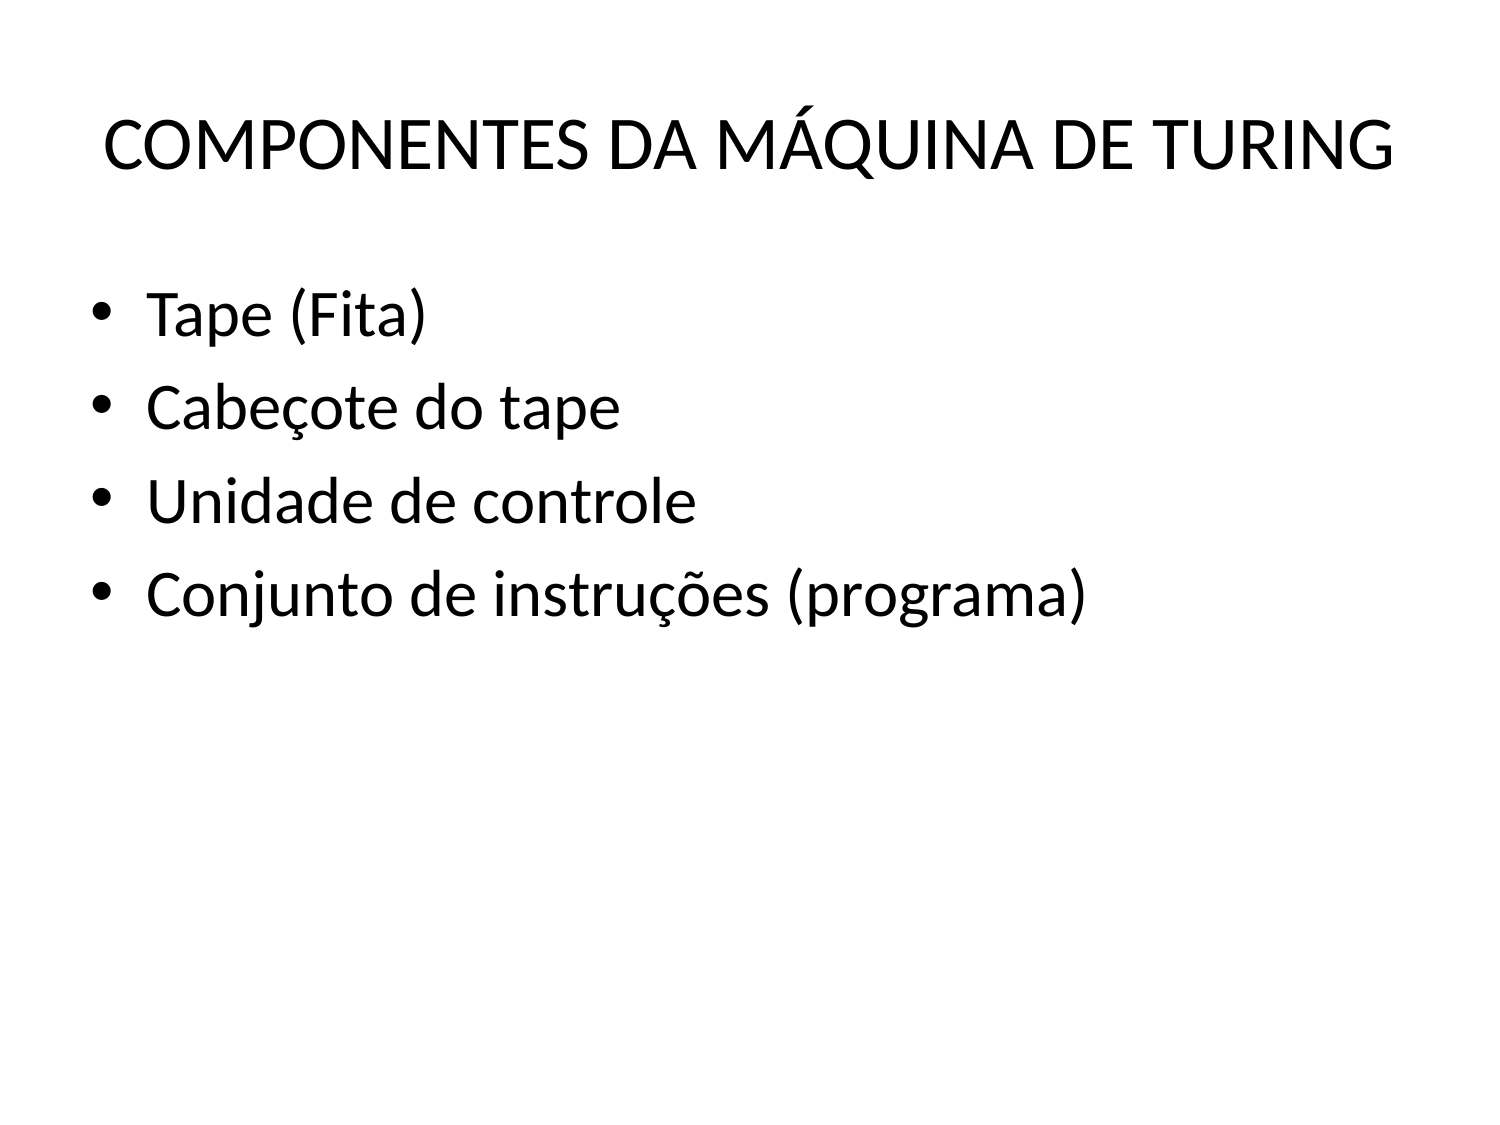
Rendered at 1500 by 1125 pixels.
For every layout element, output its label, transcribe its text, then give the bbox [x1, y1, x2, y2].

list Tape (Fita) Cabeçote do tape Unidade de controle Conjunto de instruções (programa) [75, 262, 1425, 1005]
title COMPONENTES DA MÁQUINA DE TURING [75, 45, 1425, 233]
